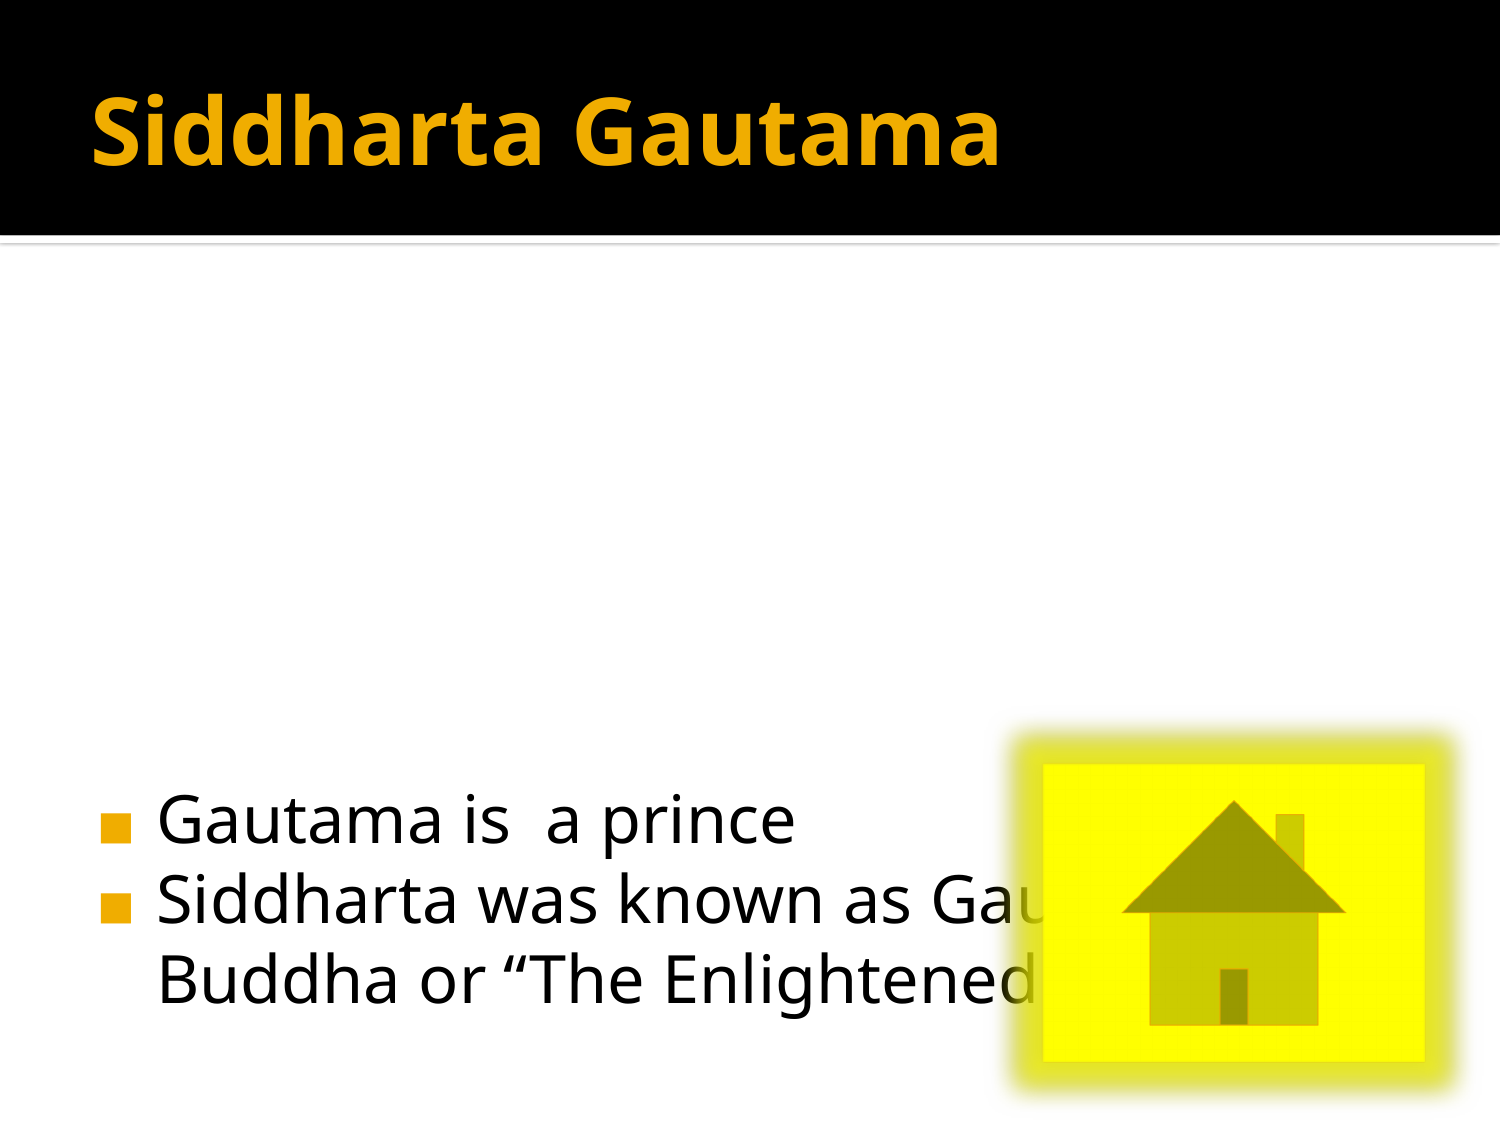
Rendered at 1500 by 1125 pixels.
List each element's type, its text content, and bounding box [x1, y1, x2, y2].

list Gautama is a prince Siddharta was known as Gautama the Buddha or “The Enlightened One” [75, 249, 1405, 1026]
title Siddharta Gautama [75, 24, 1425, 231]
text_box [1045, 766, 1423, 1060]
